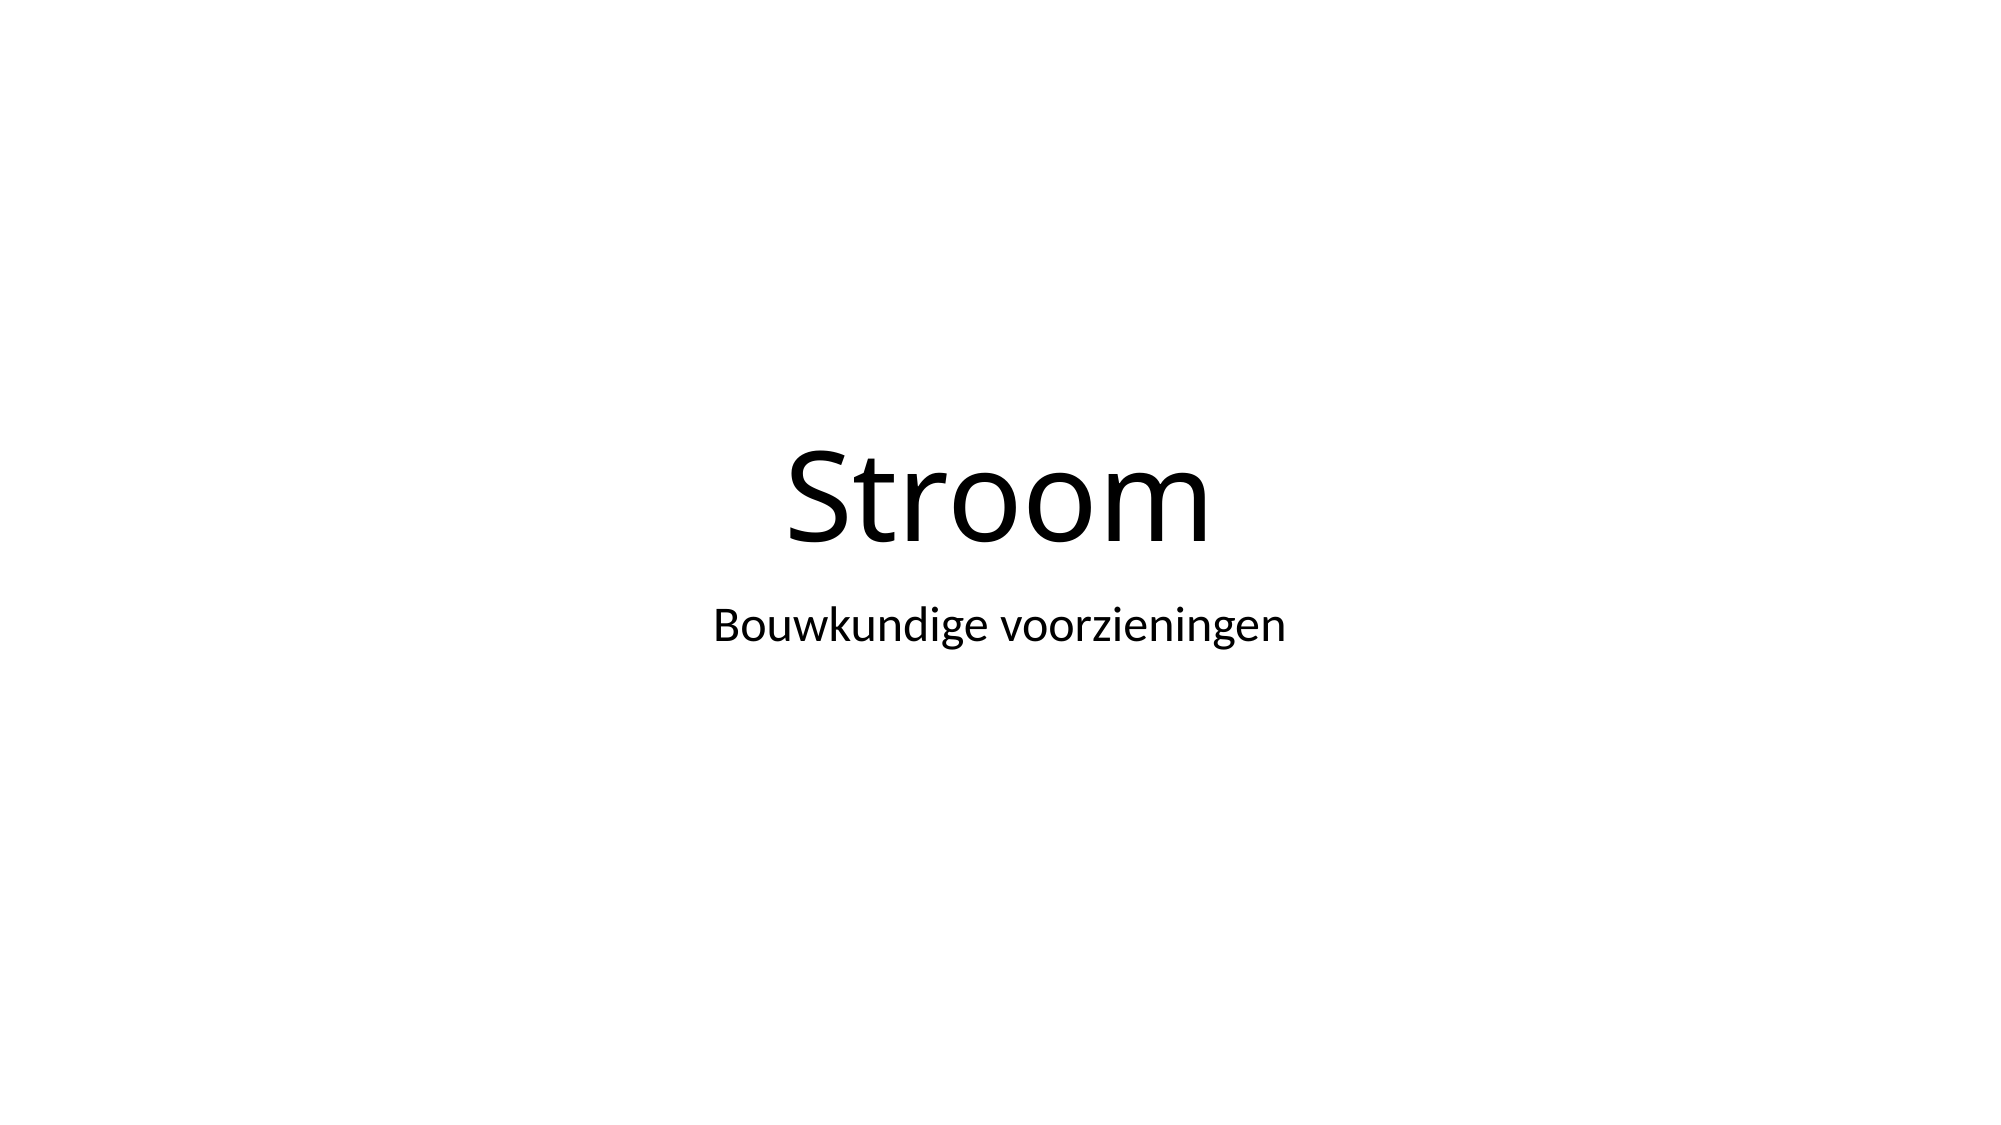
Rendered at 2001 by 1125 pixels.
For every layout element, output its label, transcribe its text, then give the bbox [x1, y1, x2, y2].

subtitle Bouwkundige voorzieningen [249, 590, 1750, 863]
title Stroom [249, 184, 1750, 576]
